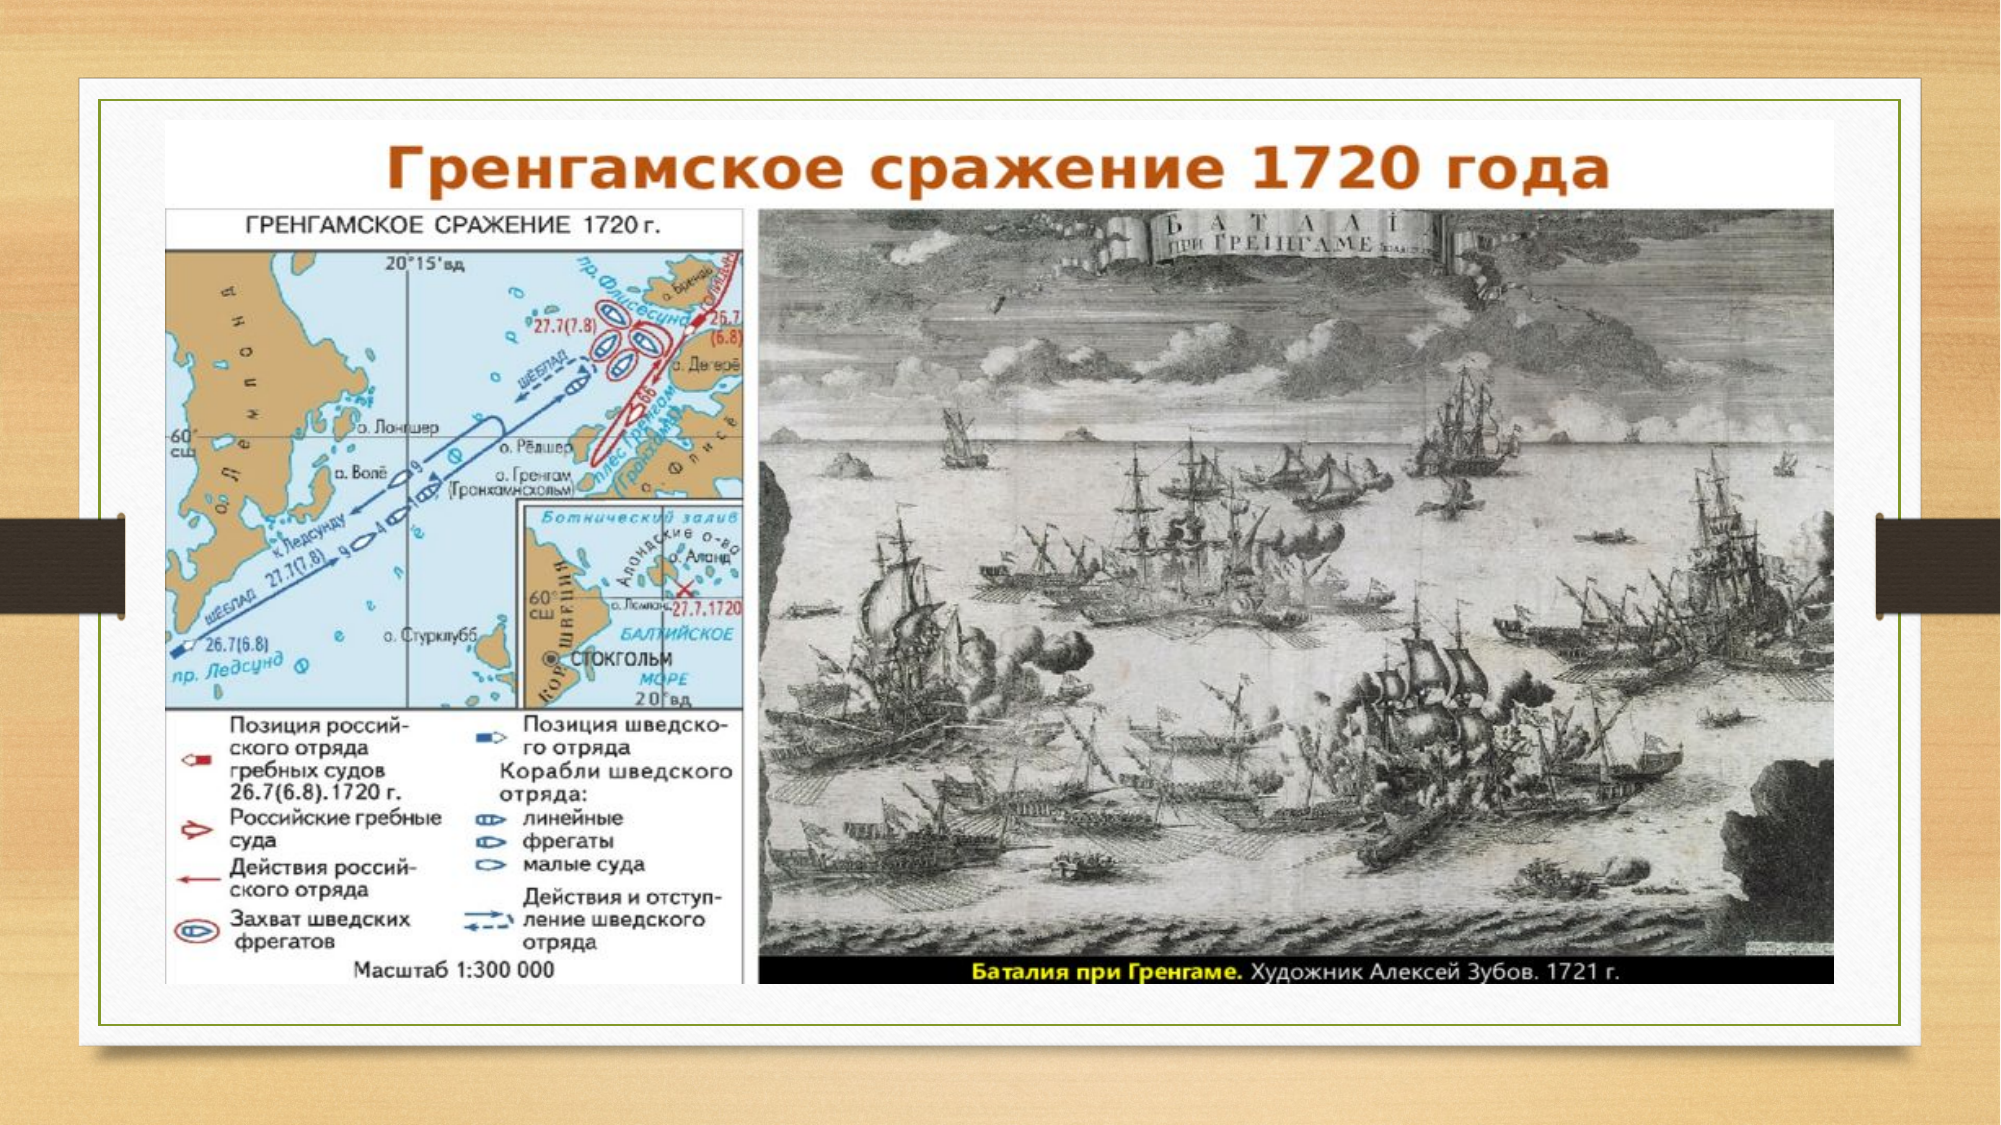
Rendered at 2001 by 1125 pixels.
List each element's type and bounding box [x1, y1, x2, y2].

picture [0, 0, 2001, 1125]
list [165, 120, 1834, 985]
